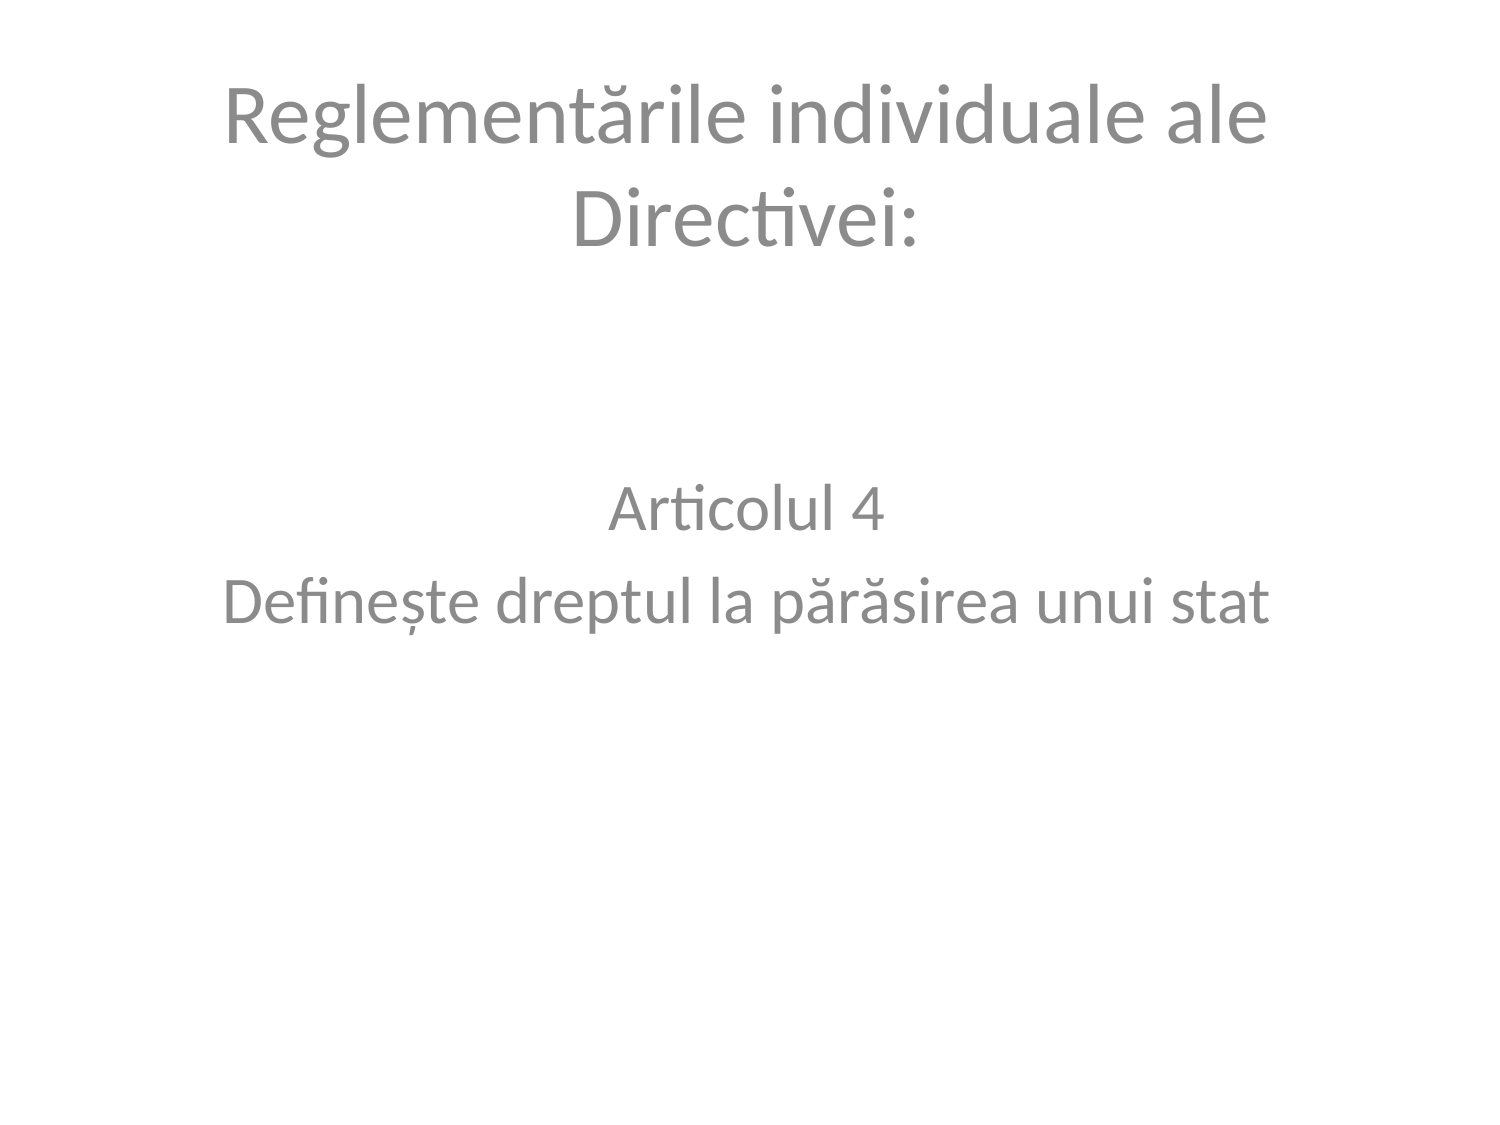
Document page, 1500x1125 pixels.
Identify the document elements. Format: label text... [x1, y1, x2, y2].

subtitle Reglementările individuale ale Directivei: Articolul 4 Definește dreptul la părăsirea unui stat [48, 50, 1446, 1063]
